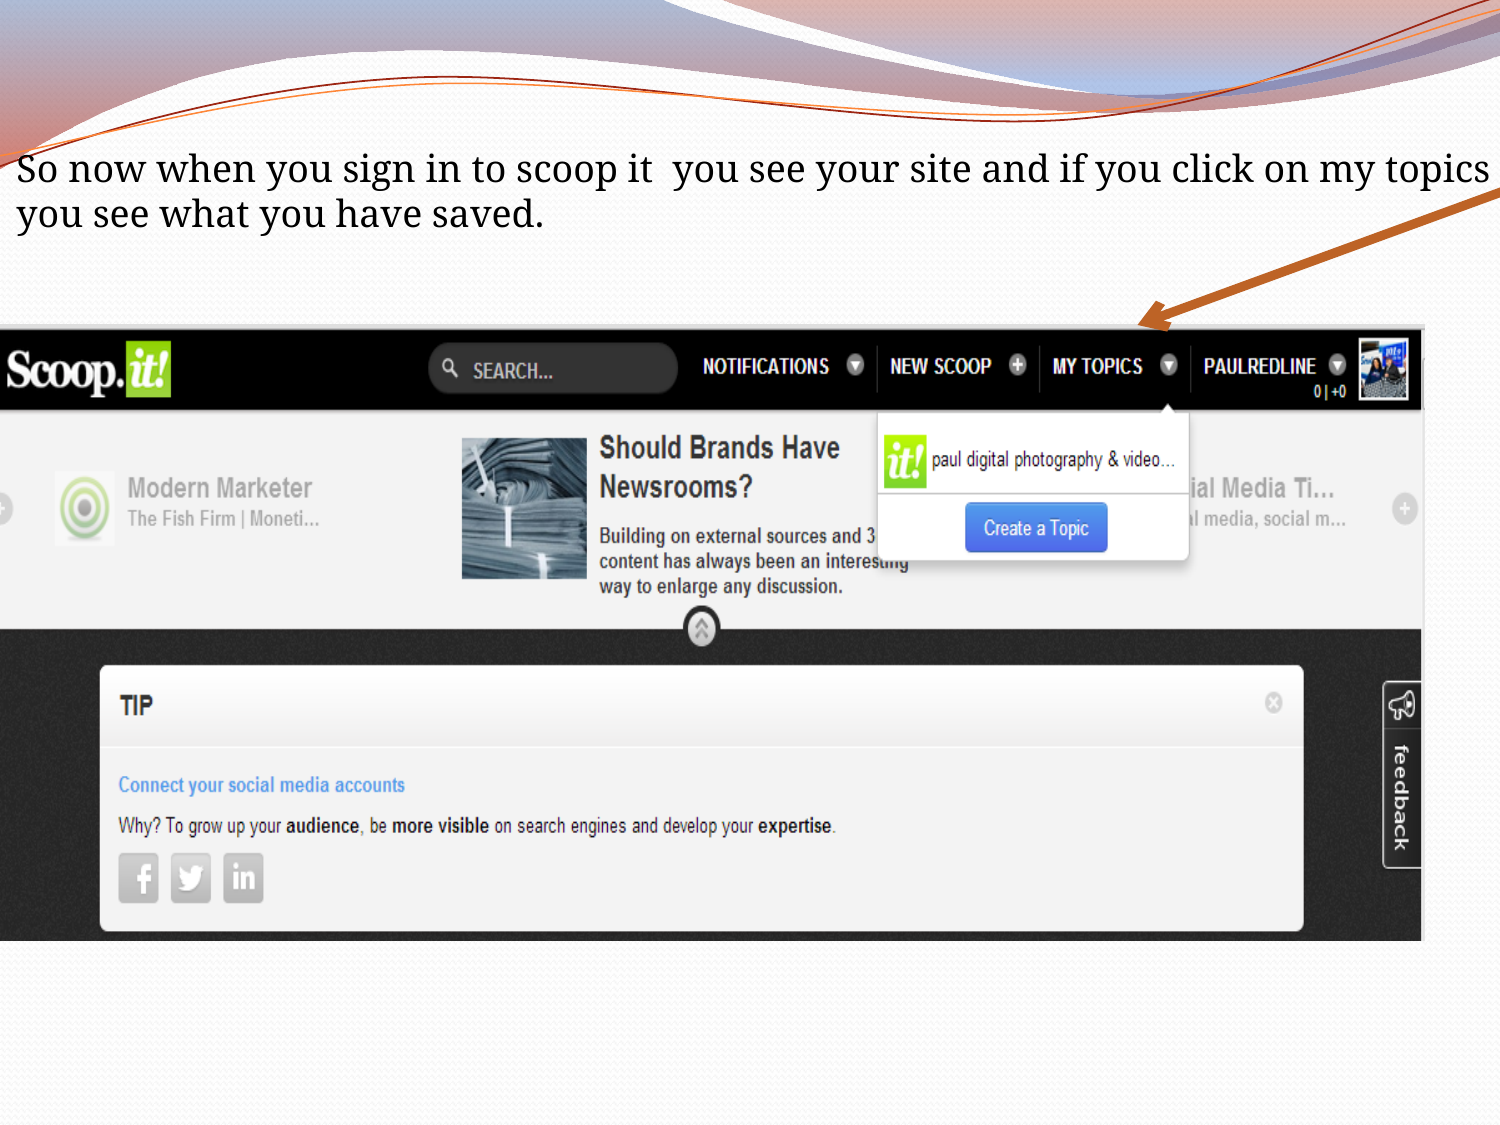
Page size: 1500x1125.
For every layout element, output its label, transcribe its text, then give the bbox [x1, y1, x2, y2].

picture [0, 324, 1426, 941]
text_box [1137, 190, 1435, 326]
text_box So now when you sign in to scoop it you see your site and if you click on my topics you see what you have saved. [1, 137, 1500, 243]
